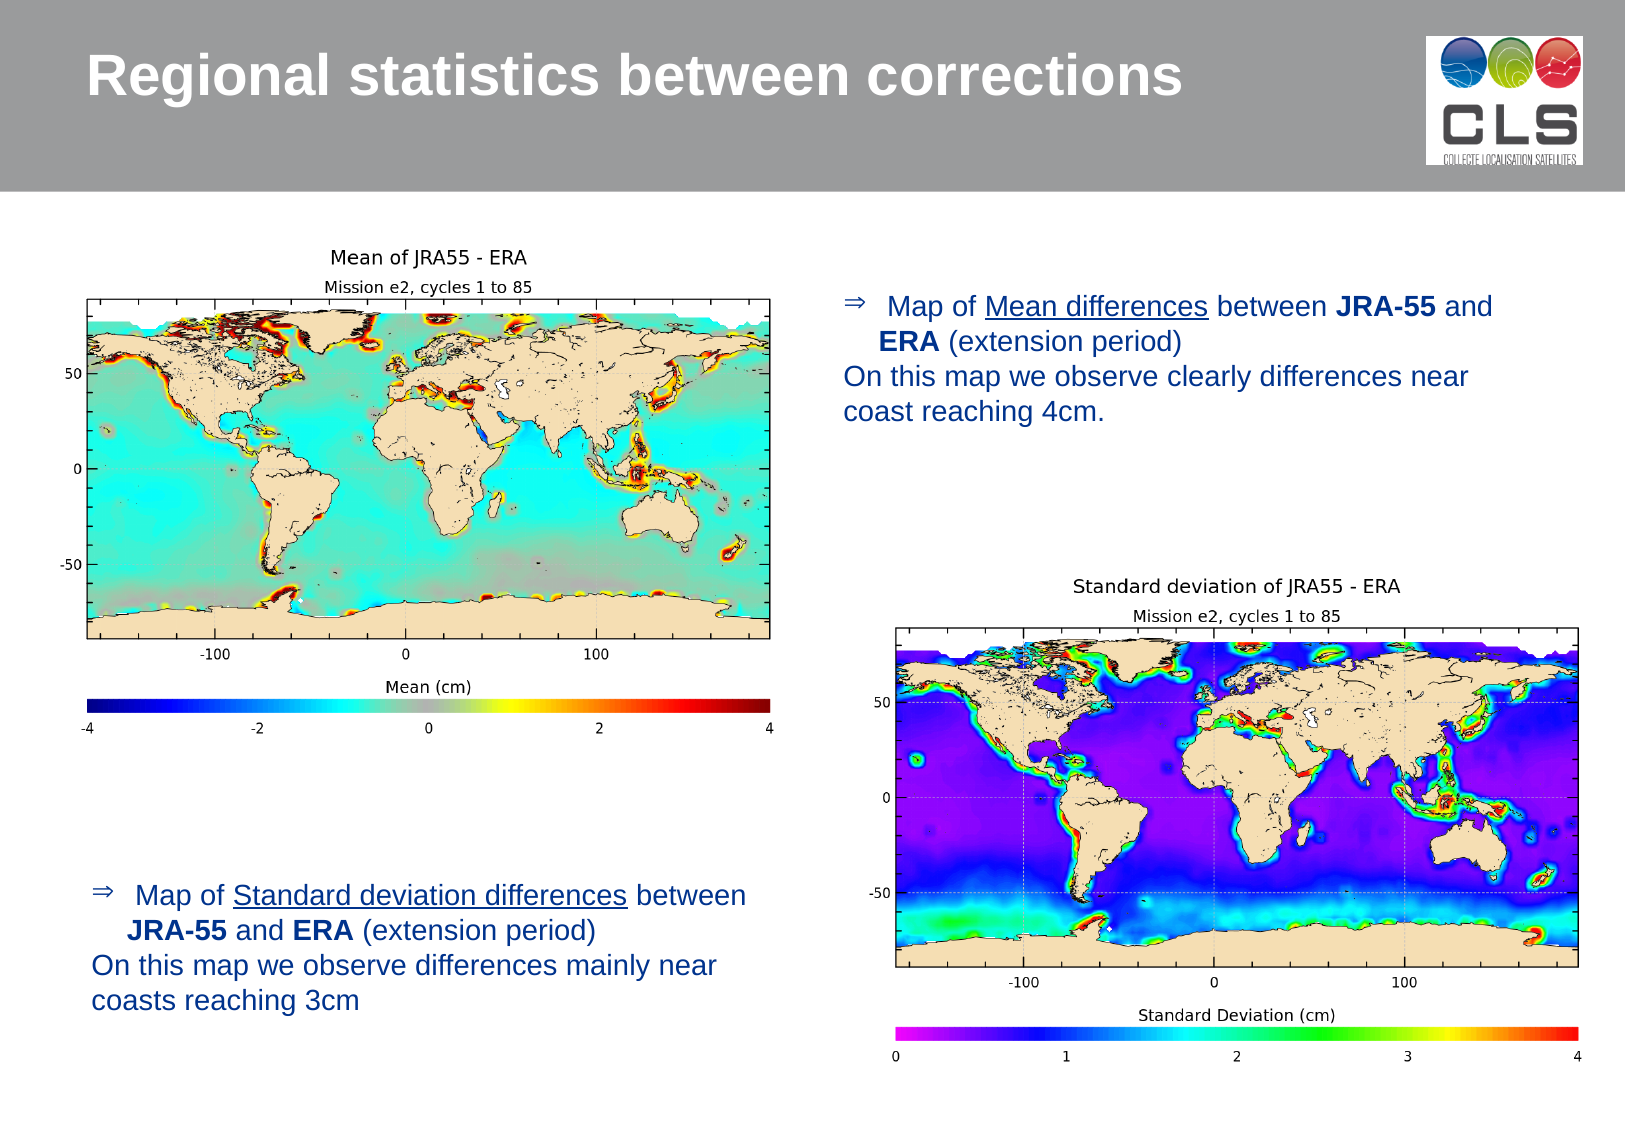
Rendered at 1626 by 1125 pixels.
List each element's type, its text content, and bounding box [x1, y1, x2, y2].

text_box Map of Mean differences between JRA-55 and ERA (extension period) On this map we observe clearly differences near coast reaching 4cm. [828, 279, 1538, 435]
text_box Regional statistics between corrections [71, 40, 1479, 172]
picture [3, 225, 810, 762]
text_box Map of Standard deviation differences between JRA-55 and ERA (extension period) On this map we observe differences mainly near coasts reaching 3cm [76, 869, 786, 1024]
picture [1426, 36, 1583, 165]
picture [811, 553, 1619, 1091]
